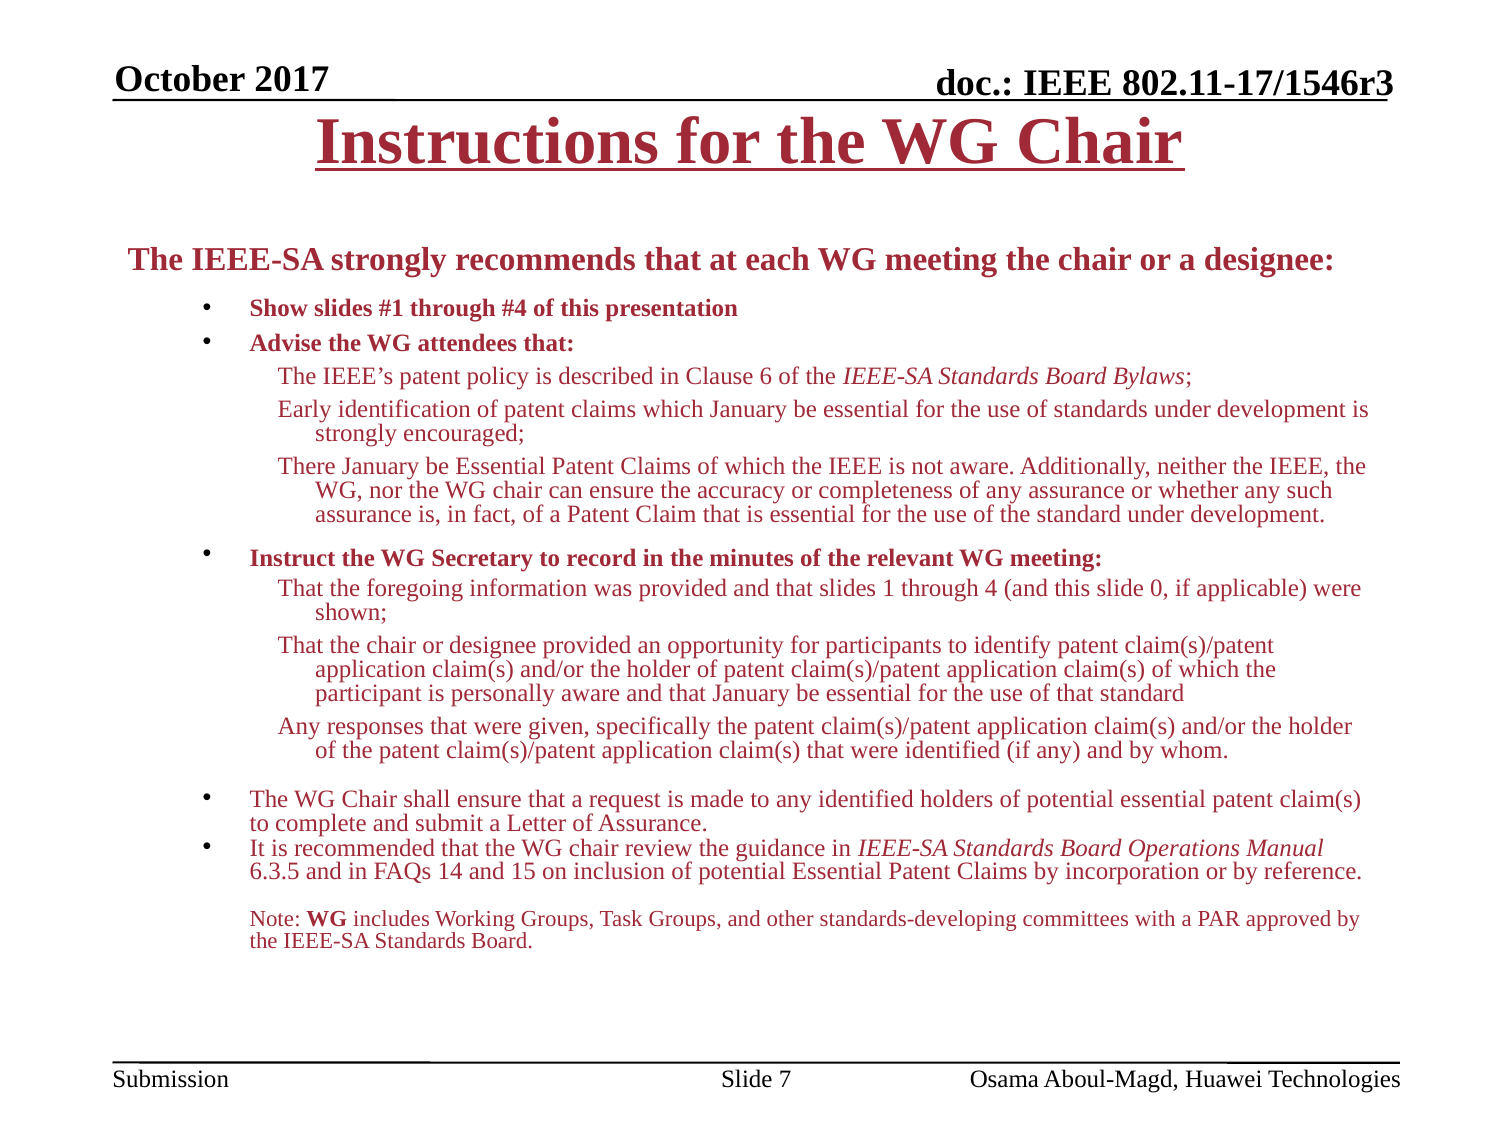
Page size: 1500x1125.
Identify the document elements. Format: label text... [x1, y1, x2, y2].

footer Osama Aboul-Magd, Huawei Technologies [878, 1061, 1402, 1093]
slide_number Slide 7 [712, 1061, 800, 1123]
list The IEEE-SA strongly recommends that at each WG meeting the chair or a designee: Show slides #1 through #4 of this presentation Advise the WG attendees that: The IEEE’s patent policy is described in Clause 6 of the IEEE-SA Standards Board Bylaws; Early identification of patent claims which January be essential for the use of standards under development is strongly encouraged; There January be Essential Patent Claims of which the IEEE is not aware. Additionally, neither the IEEE, the WG, nor the WG chair can ensure the accuracy or completeness of any assurance or whether any such assurance is, in fact, of a Patent Claim that is essential for the use of the standard under development. Instruct the WG Secretary to record in the minutes of the relevant WG meeting: That the foregoing information was provided and that slides 1 through 4 (and this slide 0, if applicable) were shown; That the chair or designee provided an opportunity for participants to identify patent claim(s)/patent application claim(s) and/or the holder of patent claim(s)/patent application claim(s) of which the participant is personally aware and that January be essential for the use of that standard Any responses that were given, specifically the patent claim(s)/patent application claim(s) and/or the holder of the patent claim(s)/patent application claim(s) that were identified (if any) and by whom. The WG Chair shall ensure that a request is made to any identified holders of potential essential patent claim(s) to complete and submit a Letter of Assurance. It is recommended that the WG chair review the guidance in IEEE-SA Standards Board Operations Manual 6.3.5 and in FAQs 14 and 15 on inclusion of potential Essential Patent Claims by incorporation or by reference. Note: WG includes Working Groups, Task Groups, and other standards-developing committees with a PAR approved by the IEEE-SA Standards Board. [112, 237, 1388, 913]
title Instructions for the WG Chair [112, 112, 1388, 163]
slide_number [114, 54, 423, 100]
